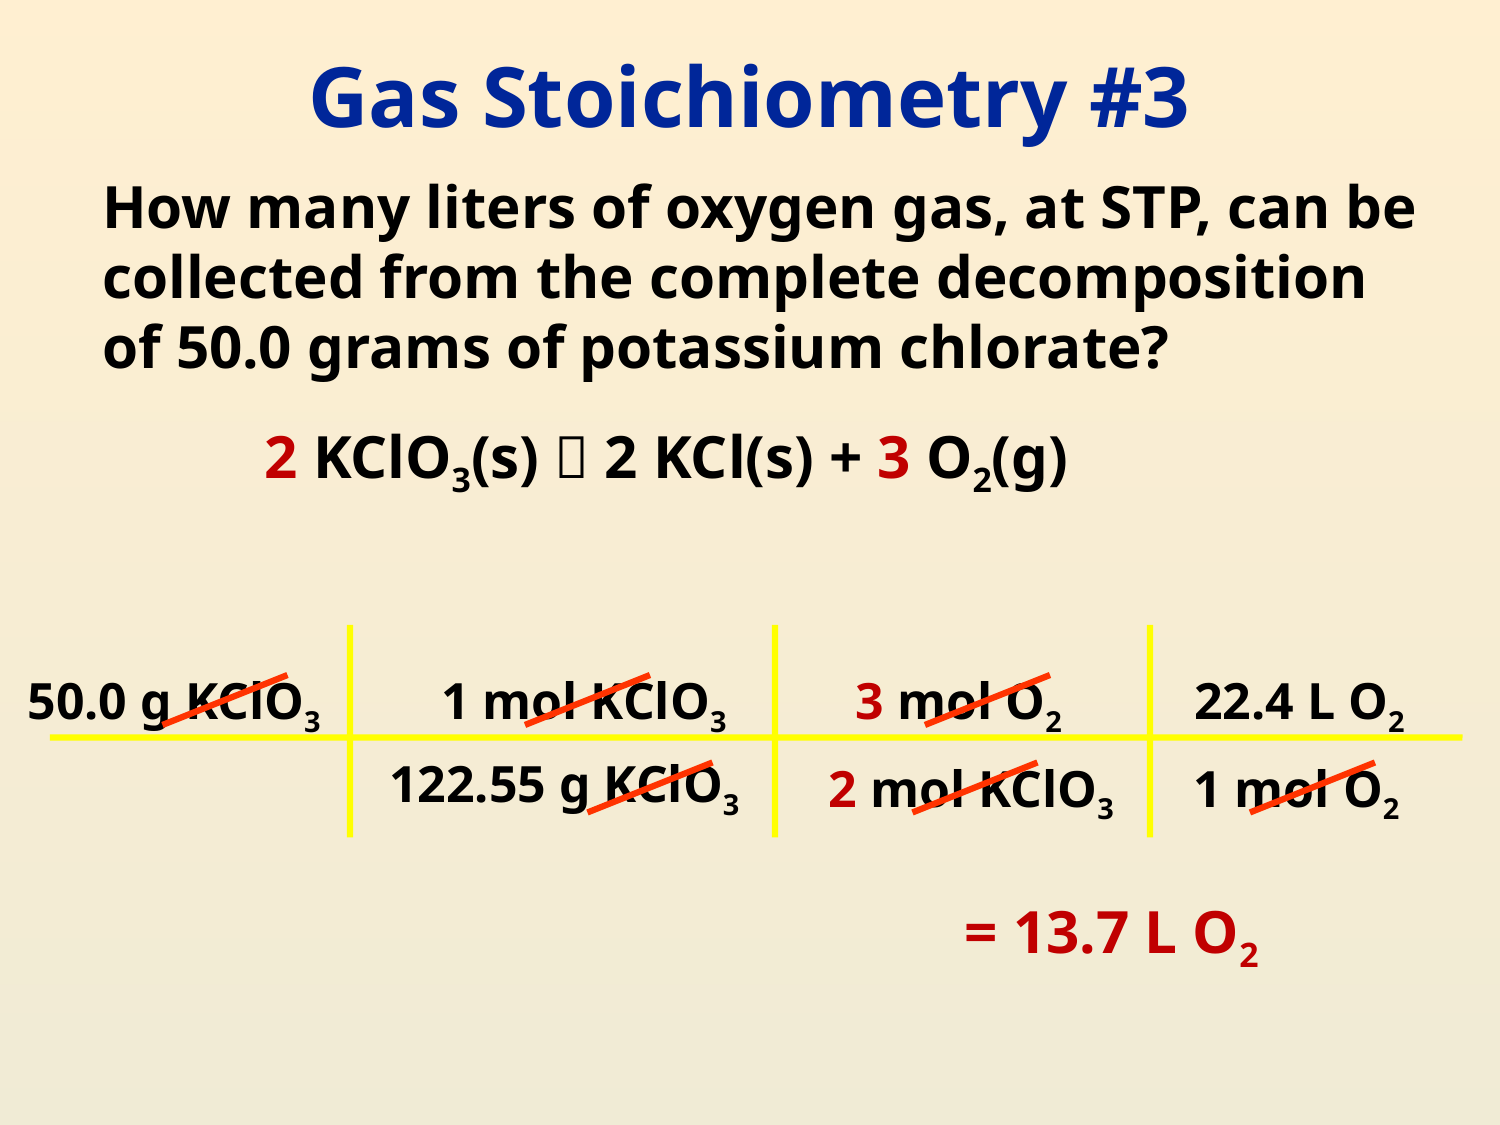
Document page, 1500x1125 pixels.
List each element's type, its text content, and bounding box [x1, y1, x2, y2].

text_box 2 mol KClO3 [814, 749, 1129, 833]
text_box 2 KClO3(s)  2 KCl(s) + 3 O2(g) [249, 412, 1213, 507]
text_box 1 mol O2 [1178, 749, 1415, 833]
title Gas Stoichiometry #3 [112, 0, 1388, 162]
text_box = 13.7 L O2 [950, 887, 1450, 982]
text_box 122.55 g KClO3 [374, 744, 755, 828]
text_box 3 mol O2 [841, 662, 1077, 746]
text_box How many liters of oxygen gas, at STP, can be collected from the complete decomposition of 50.0 grams of potassium chlorate? [87, 162, 1441, 388]
text_box 22.4 L O2 [1179, 662, 1420, 746]
text_box 50.0 g KClO3 [12, 662, 336, 746]
text_box 1 mol KClO3 [426, 662, 742, 744]
